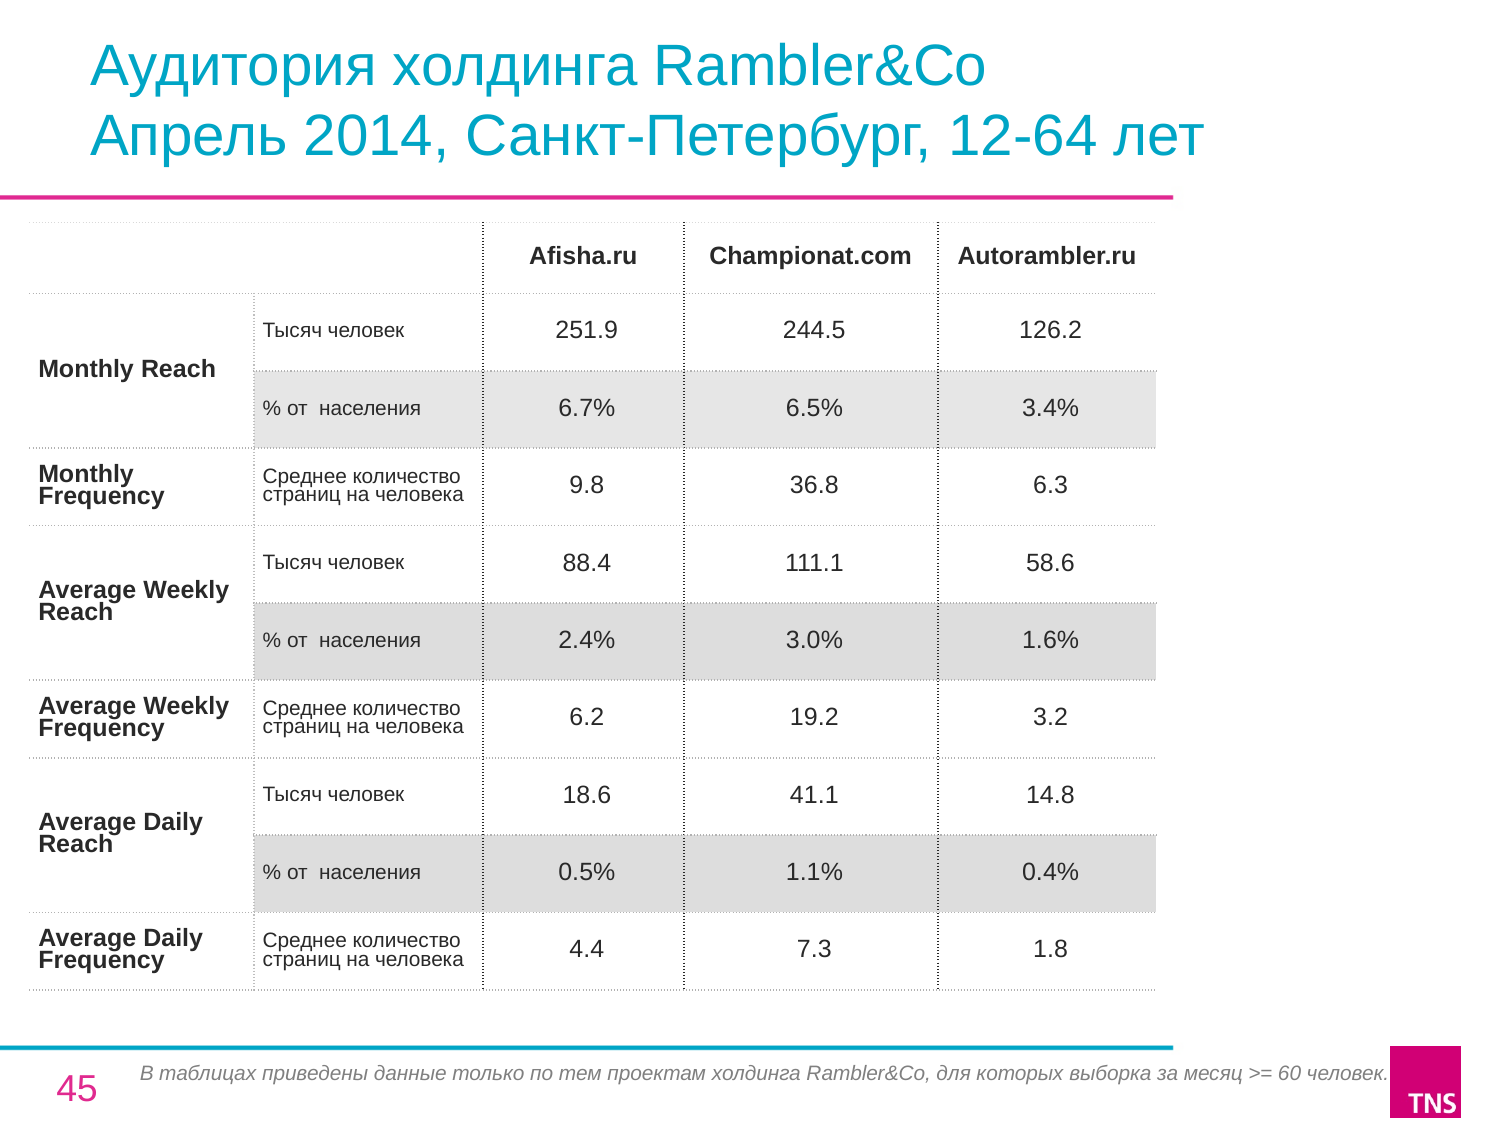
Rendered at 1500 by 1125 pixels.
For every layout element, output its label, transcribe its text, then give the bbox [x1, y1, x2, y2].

table_cell Monthly Reach [29, 294, 254, 448]
table_header [29, 223, 483, 294]
table_cell Среднее количество страниц на человека [254, 680, 483, 758]
table_cell % от населения [254, 835, 483, 912]
table_cell Average Daily Frequency [29, 912, 254, 990]
table_cell Тысяч человек [254, 758, 483, 835]
table_header Championat.com [684, 223, 938, 294]
table_cell 6.7% [483, 371, 684, 448]
table_cell 19.2 [684, 680, 938, 758]
table_header Afisha.ru [483, 223, 684, 294]
table_cell 6.5% [684, 371, 938, 448]
table_cell Тысяч человек [254, 526, 483, 603]
table_cell 2.4% [483, 603, 684, 680]
table_cell 9.8 [483, 448, 684, 526]
picture [0, 0, 1500, 1125]
table_cell 3.2 [938, 680, 1156, 758]
table_cell 41.1 [684, 758, 938, 835]
table_cell 1.1% [684, 835, 938, 912]
table_cell 1.6% [938, 603, 1156, 680]
table_cell 126.2 [938, 294, 1156, 371]
table_cell 4.4 [483, 912, 684, 990]
table_cell 1.8 [938, 912, 1156, 990]
table_cell 18.6 [483, 758, 684, 835]
table_cell 0.4% [938, 835, 1156, 912]
table_cell 0.5% [483, 835, 684, 912]
table_cell % от населения [254, 371, 483, 448]
table_cell 6.3 [938, 448, 1156, 526]
slide_number 45 [40, 1055, 392, 1125]
table_cell Average Daily Reach [29, 758, 254, 912]
table_cell 3.4% [938, 371, 1156, 448]
table_cell Monthly Frequency [29, 448, 254, 526]
table_cell % от населения [254, 603, 483, 680]
table_cell Среднее количество страниц на человека [254, 448, 483, 526]
table_cell Average Weekly Reach [29, 526, 254, 680]
table_cell 58.6 [938, 526, 1156, 603]
table_cell 7.3 [684, 912, 938, 990]
title Аудитория холдинга Rambler&Co Апрель 2014, Санкт-Петербург, 12-64 лет [74, 8, 1476, 187]
table_cell 251.9 [483, 294, 684, 371]
table_cell 88.4 [483, 526, 684, 603]
table_cell Тысяч человек [254, 294, 483, 371]
table_cell 244.5 [684, 294, 938, 371]
text_box В таблицах приведены данные только по тем проектам холдинга Rambler&Co, для которых выборка за месяц >= 60 человек. [124, 1052, 1463, 1092]
table_cell 111.1 [684, 526, 938, 603]
table_cell Среднее количество страниц на человека [254, 912, 483, 990]
table_header Autorambler.ru [938, 223, 1156, 294]
table_cell 36.8 [684, 448, 938, 526]
table_cell 6.2 [483, 680, 684, 758]
table_cell 3.0% [684, 603, 938, 680]
table_cell 14.8 [938, 758, 1156, 835]
table_cell Average Weekly Frequency [29, 680, 254, 758]
